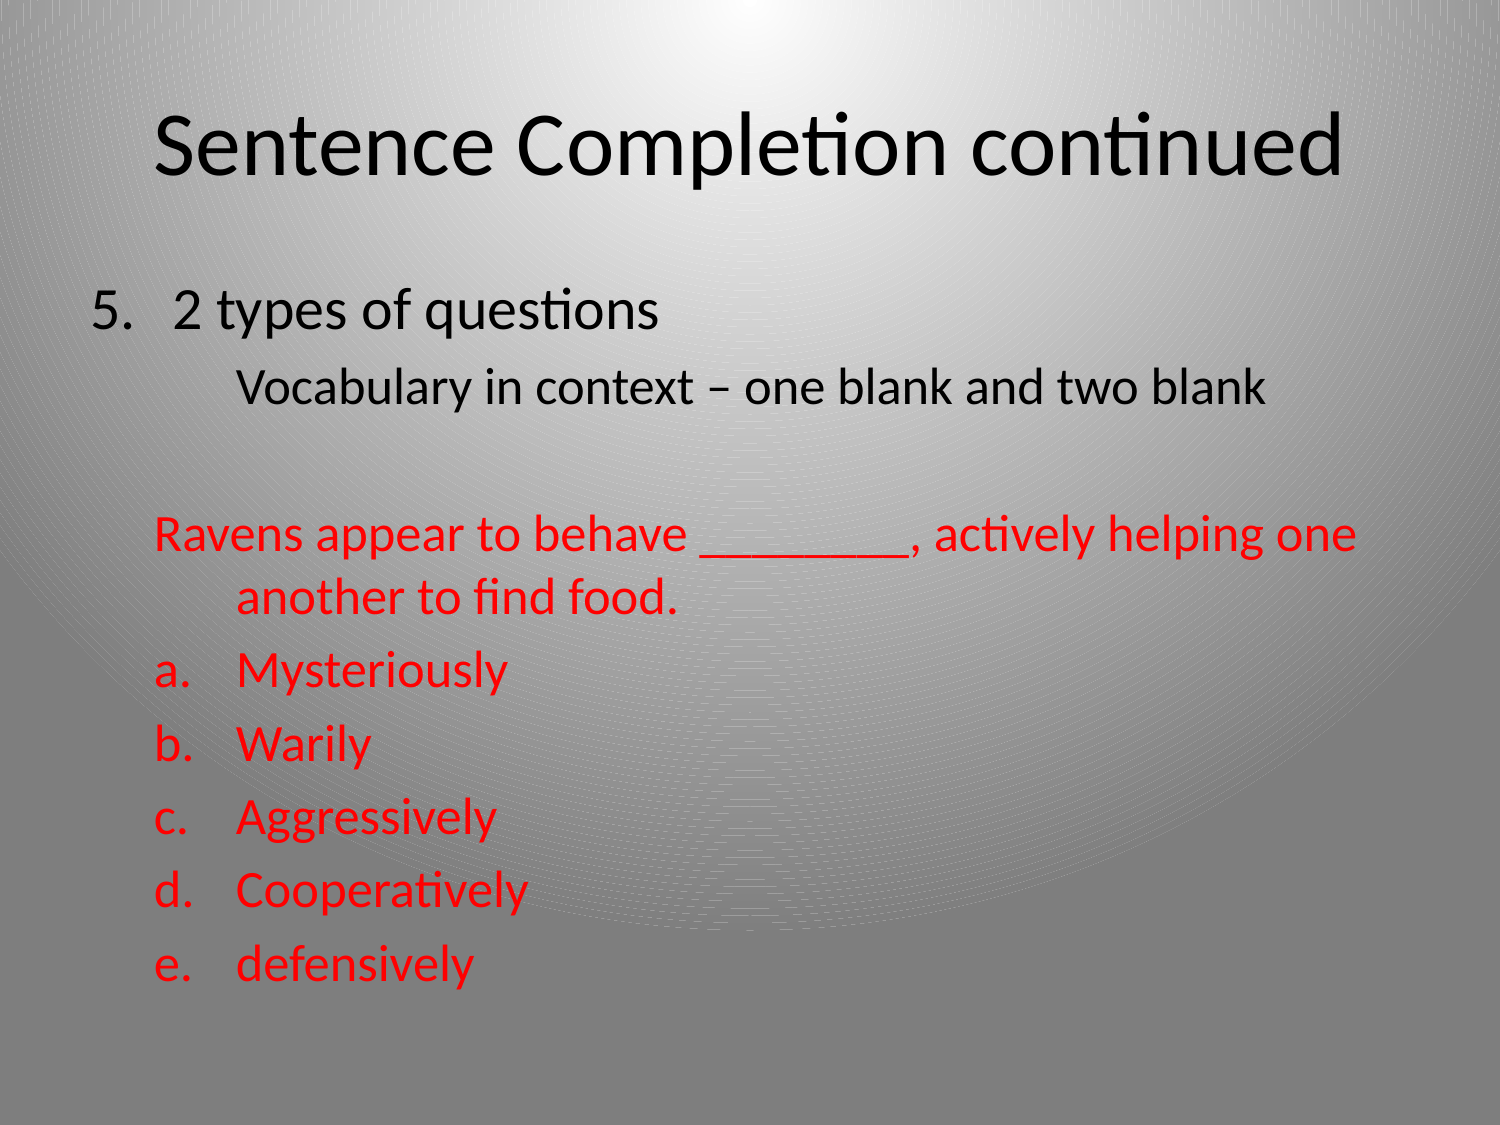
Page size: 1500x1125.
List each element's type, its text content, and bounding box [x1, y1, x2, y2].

list 2 types of questions Vocabulary in context – one blank and two blank Ravens appear to behave ________, actively helping one another to find food. Mysteriously Warily Aggressively Cooperatively defensively [75, 262, 1425, 1005]
title Sentence Completion continued [75, 45, 1425, 233]
